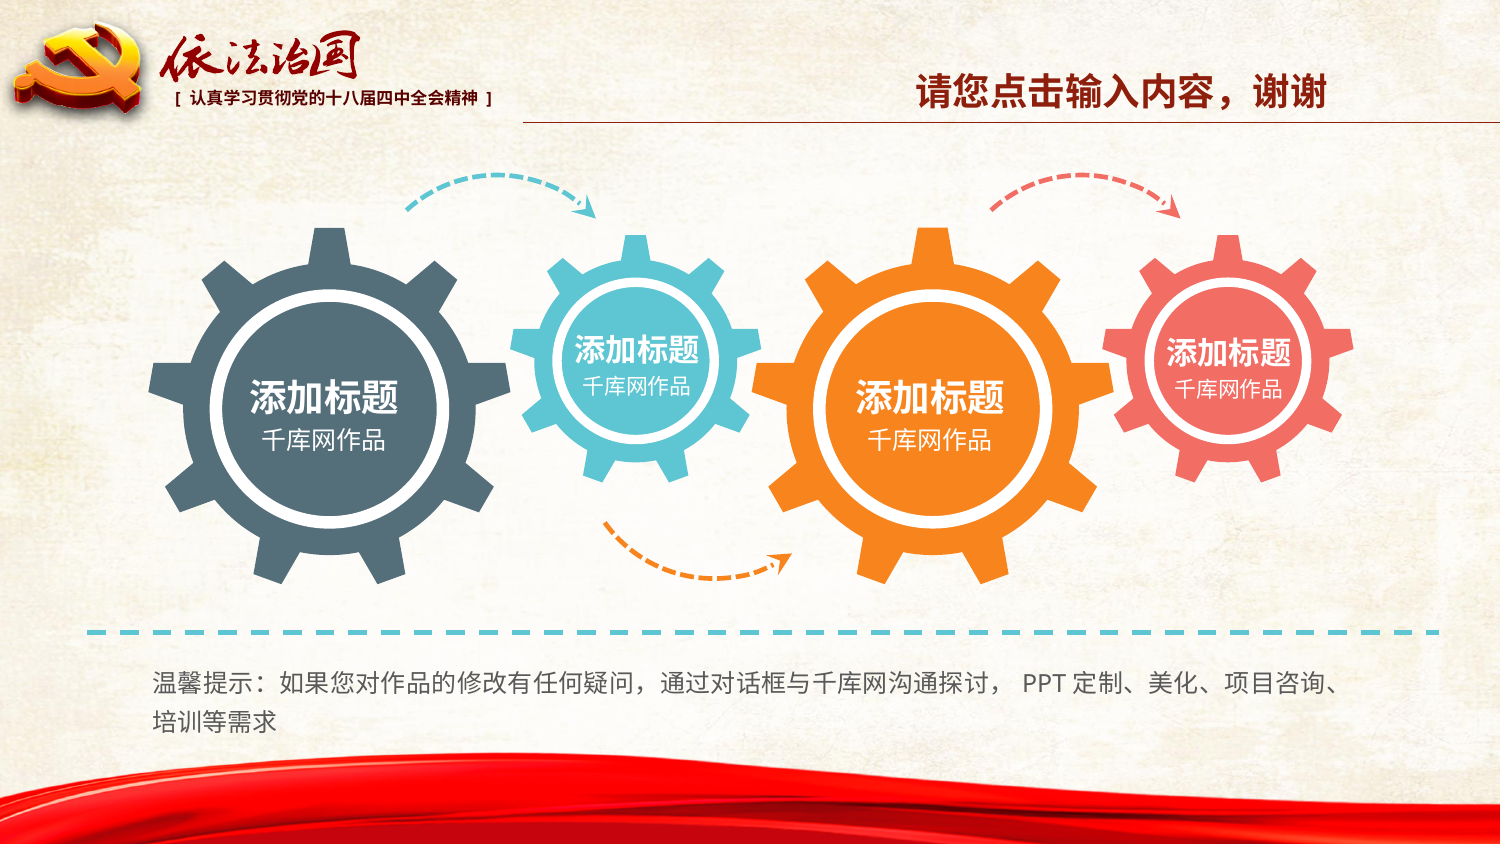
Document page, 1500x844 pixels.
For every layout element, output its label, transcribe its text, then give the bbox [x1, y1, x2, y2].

text_box 请您点击输入内容，谢谢 [812, 60, 1431, 121]
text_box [146, 226, 513, 592]
text_box [604, 497, 744, 580]
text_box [1100, 233, 1355, 488]
text_box [990, 174, 1181, 232]
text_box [749, 225, 1116, 592]
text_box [508, 233, 744, 488]
text_box 温馨提示：如果您对作品的修改有任何疑问，通过对话框与千库网沟通探讨，PPT定制、美化、项目咨询、培训等需求 [137, 650, 1367, 744]
picture [0, 0, 1500, 844]
text_box [405, 174, 596, 232]
